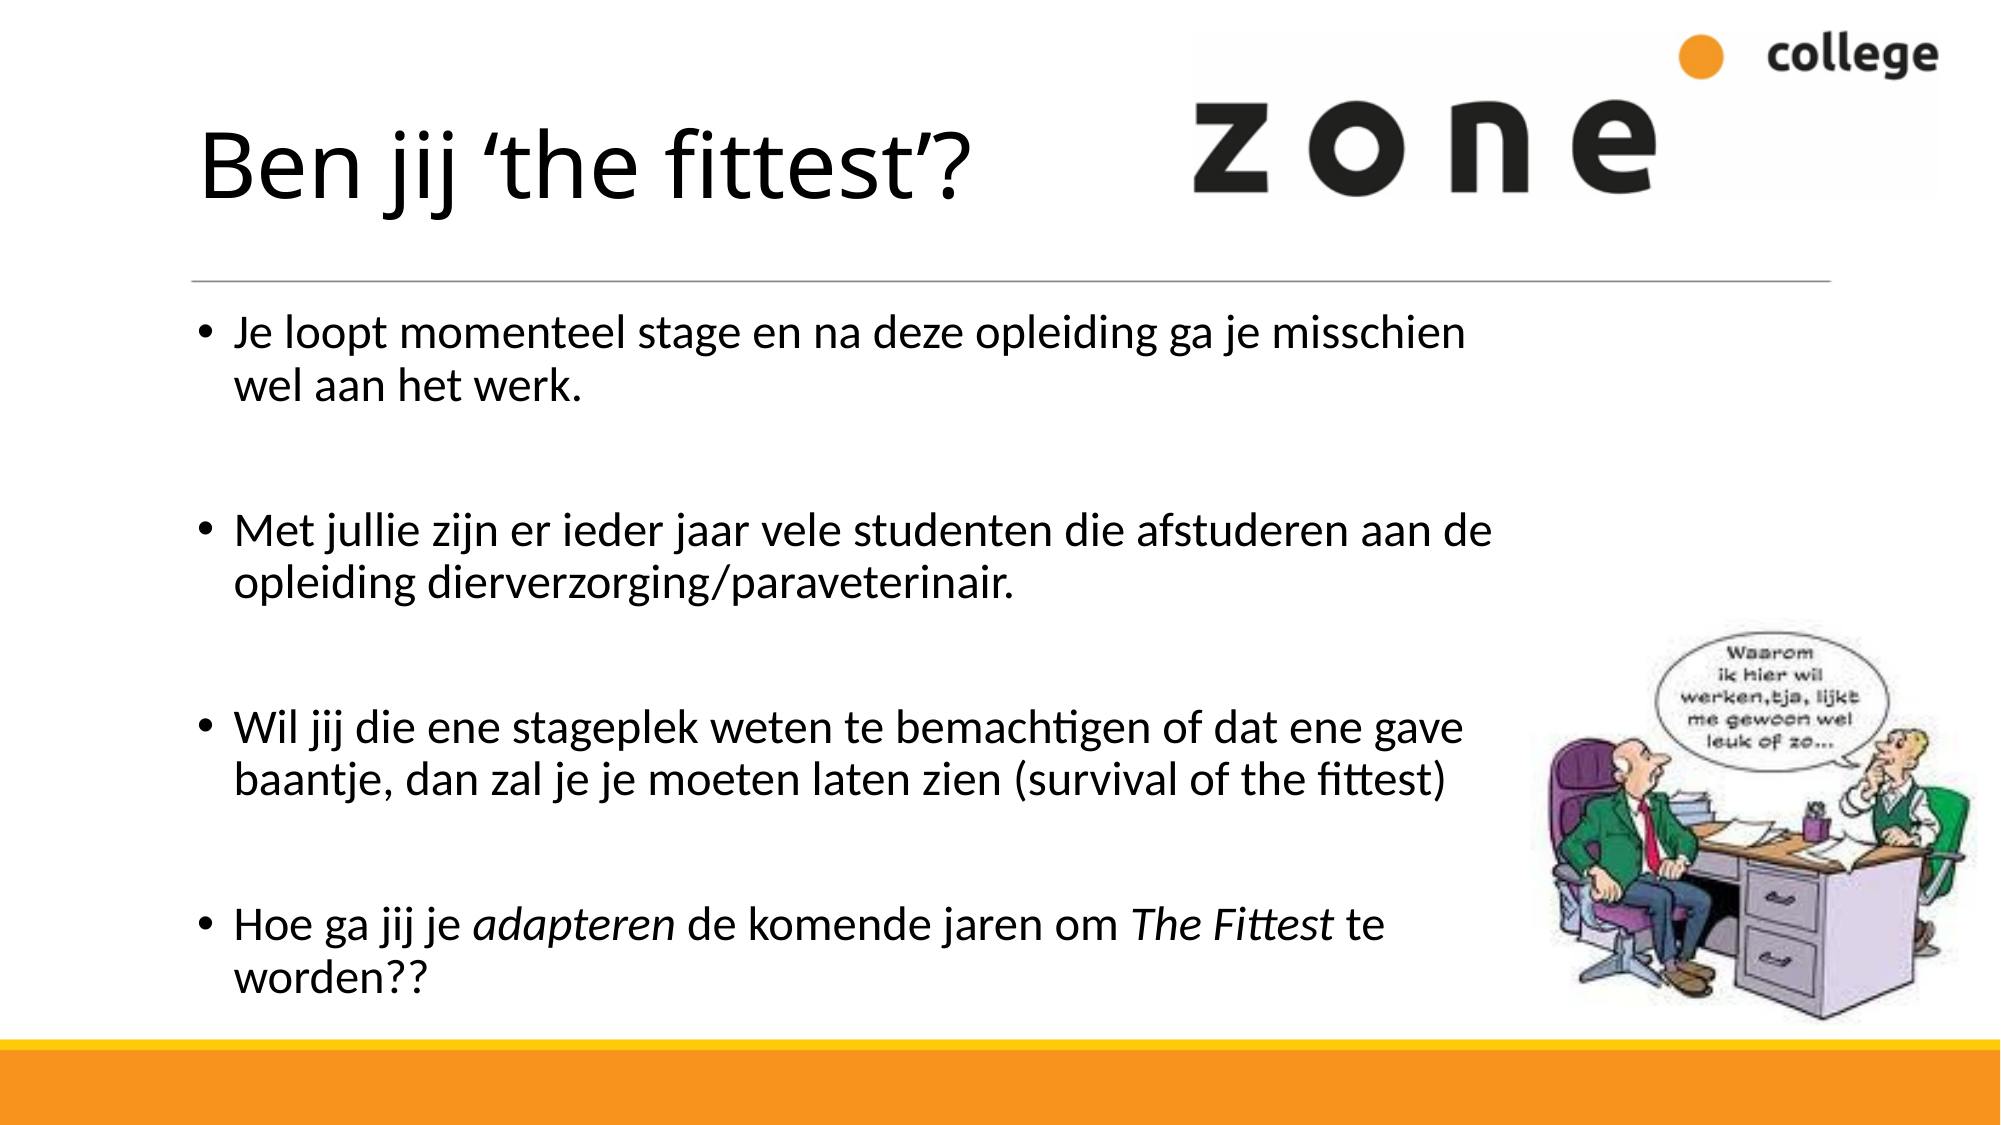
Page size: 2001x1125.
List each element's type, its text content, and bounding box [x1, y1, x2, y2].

title Ben jij ‘the fittest’? [182, 59, 1863, 278]
picture [0, 0, 2001, 1125]
list Je loopt momenteel stage en na deze opleiding ga je misschien wel aan het werk. Met jullie zijn er ieder jaar vele studenten die afstuderen aan de opleiding dierverzorging/paraveterinair. Wil jij die ene stageplek weten te bemachtigen of dat ene gave baantje, dan zal je je moeten laten zien (survival of the fittest) Hoe ga jij je adapteren de komende jaren om The Fittest te worden?? [182, 299, 1545, 1014]
